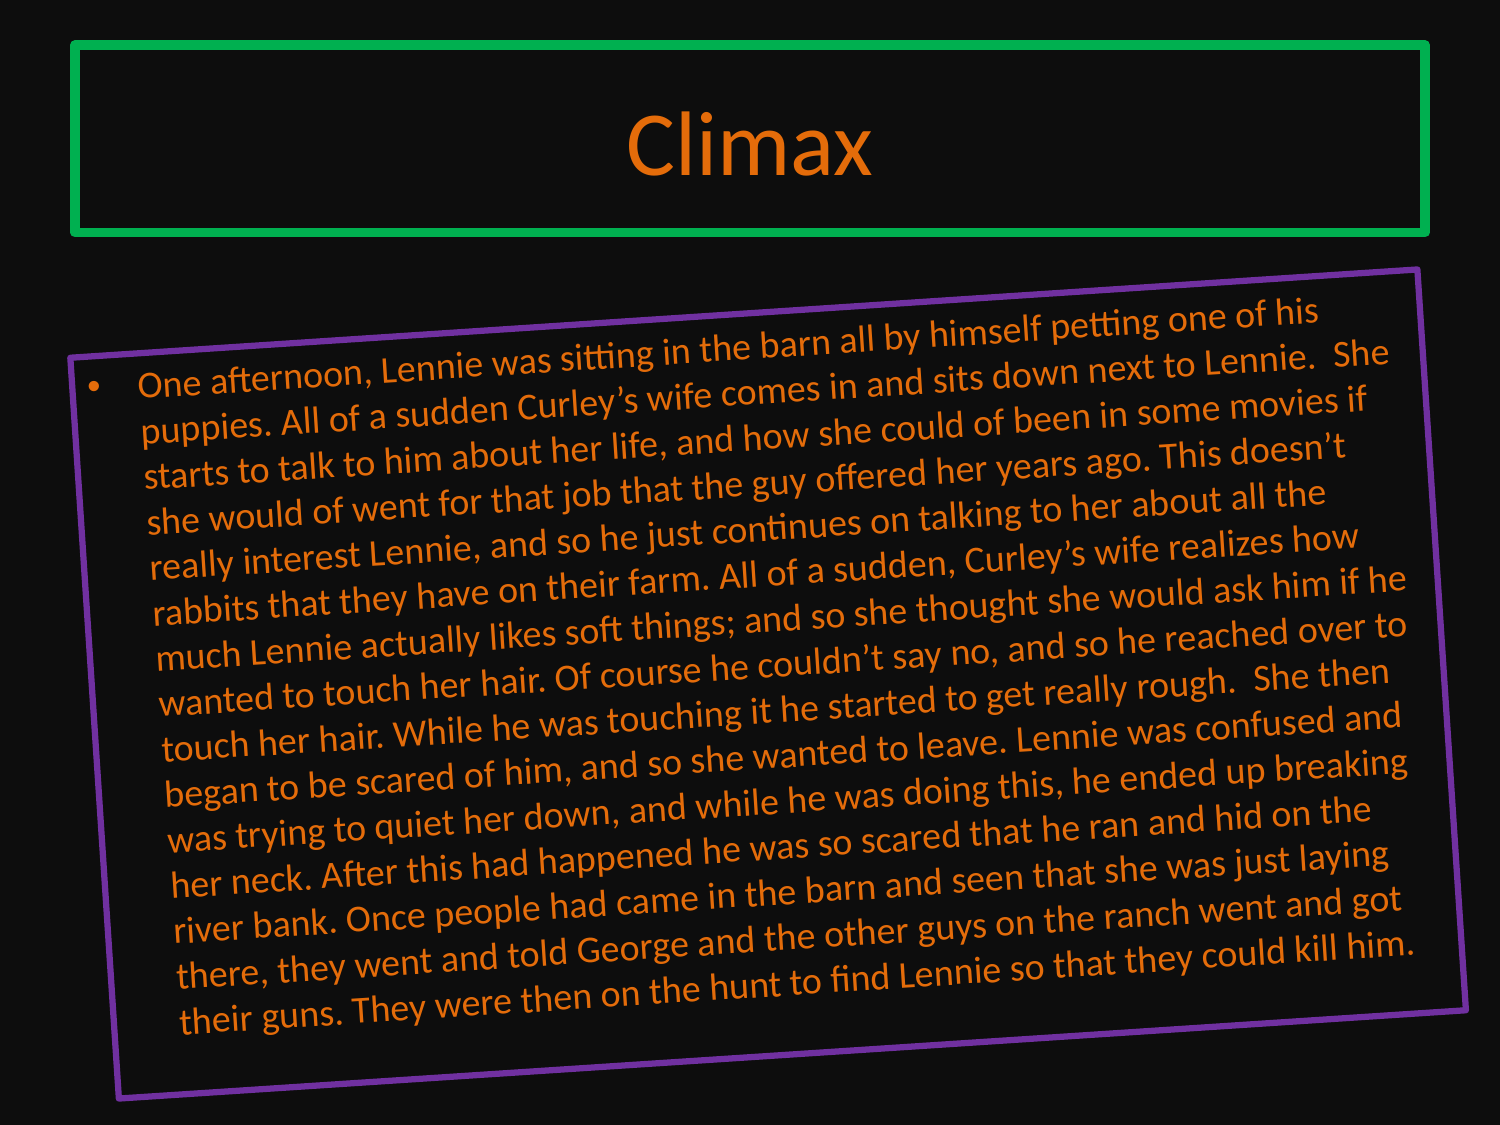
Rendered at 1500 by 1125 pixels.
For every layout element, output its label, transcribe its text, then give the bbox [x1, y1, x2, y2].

title Climax [75, 45, 1425, 233]
list One afternoon, Lennie was sitting in the barn all by himself petting one of his puppies. All of a sudden Curley’s wife comes in and sits down next to Lennie. She starts to talk to him about her life, and how she could of been in some movies if she would of went for that job that the guy offered her years ago. This doesn’t really interest Lennie, and so he just continues on talking to her about all the rabbits that they have on their farm. All of a sudden, Curley’s wife realizes how much Lennie actually likes soft things; and so she thought she would ask him if he wanted to touch her hair. Of course he couldn’t say no, and so he reached over to touch her hair. While he was touching it he started to get really rough. She then began to be scared of him, and so she wanted to leave. Lennie was confused and was trying to quiet her down, and while he was doing this, he ended up breaking her neck. After this had happened he was so scared that he ran and hid on the river bank. Once people had came in the barn and seen that she was just laying there, they went and told George and the other guys on the ranch went and got their guns. They were then on the hunt to find Lennie so that they could kill him. [70, 269, 1466, 1099]
